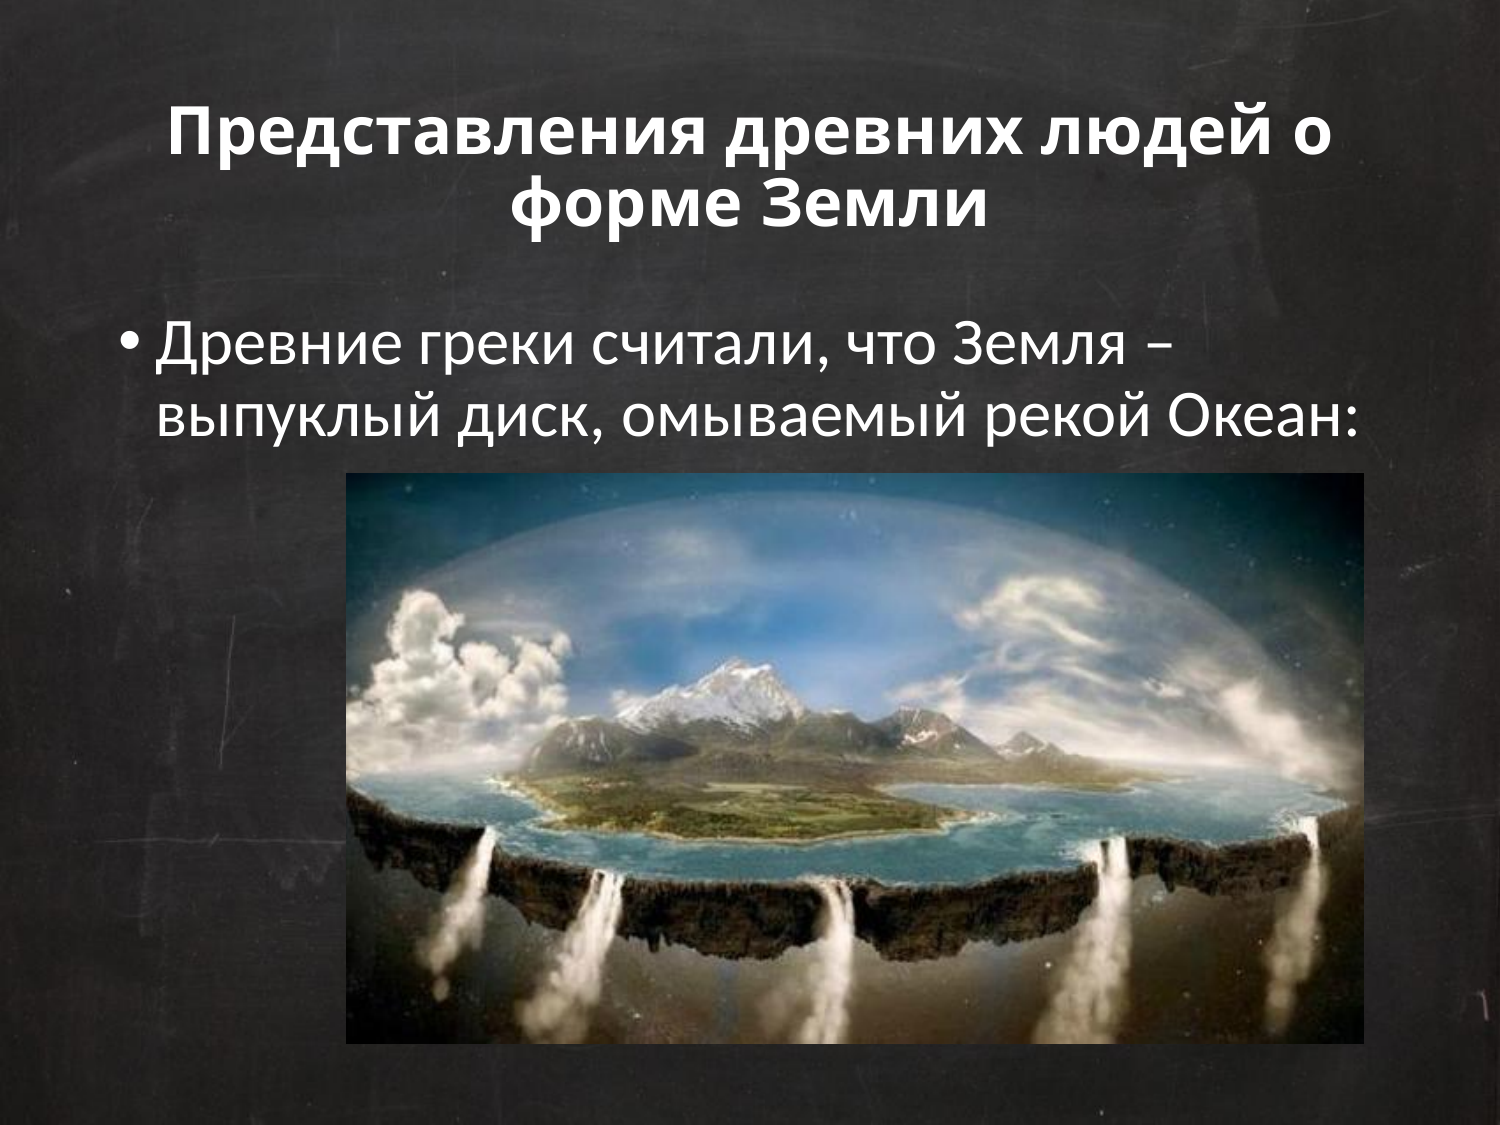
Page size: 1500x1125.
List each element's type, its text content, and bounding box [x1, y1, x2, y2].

list Древние греки считали, что Земля – выпуклый диск, омываемый рекой Океан: [103, 299, 1397, 1014]
title Представления древних людей о форме Земли [103, 59, 1397, 278]
picture [0, 0, 1500, 1125]
